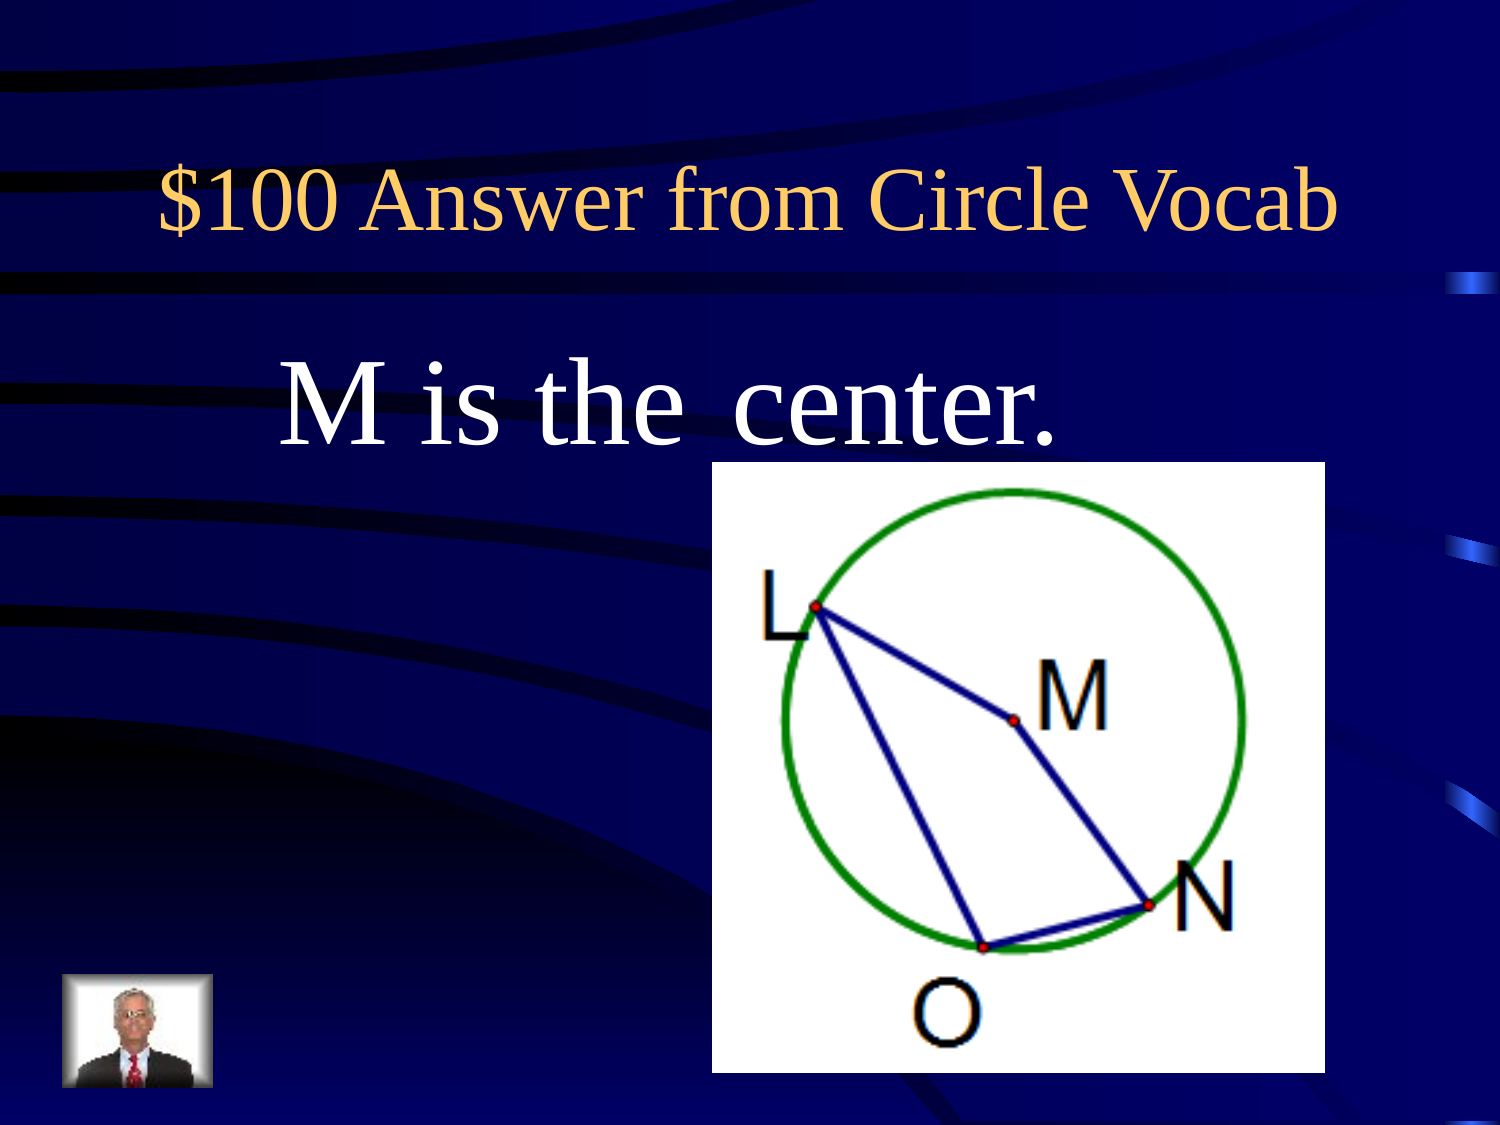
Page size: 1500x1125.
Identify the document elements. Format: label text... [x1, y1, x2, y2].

title $100 Answer from Circle Vocab [112, 99, 1388, 288]
text_box M is the center. [262, 312, 1200, 524]
picture [712, 462, 1326, 1073]
picture [62, 974, 213, 1088]
